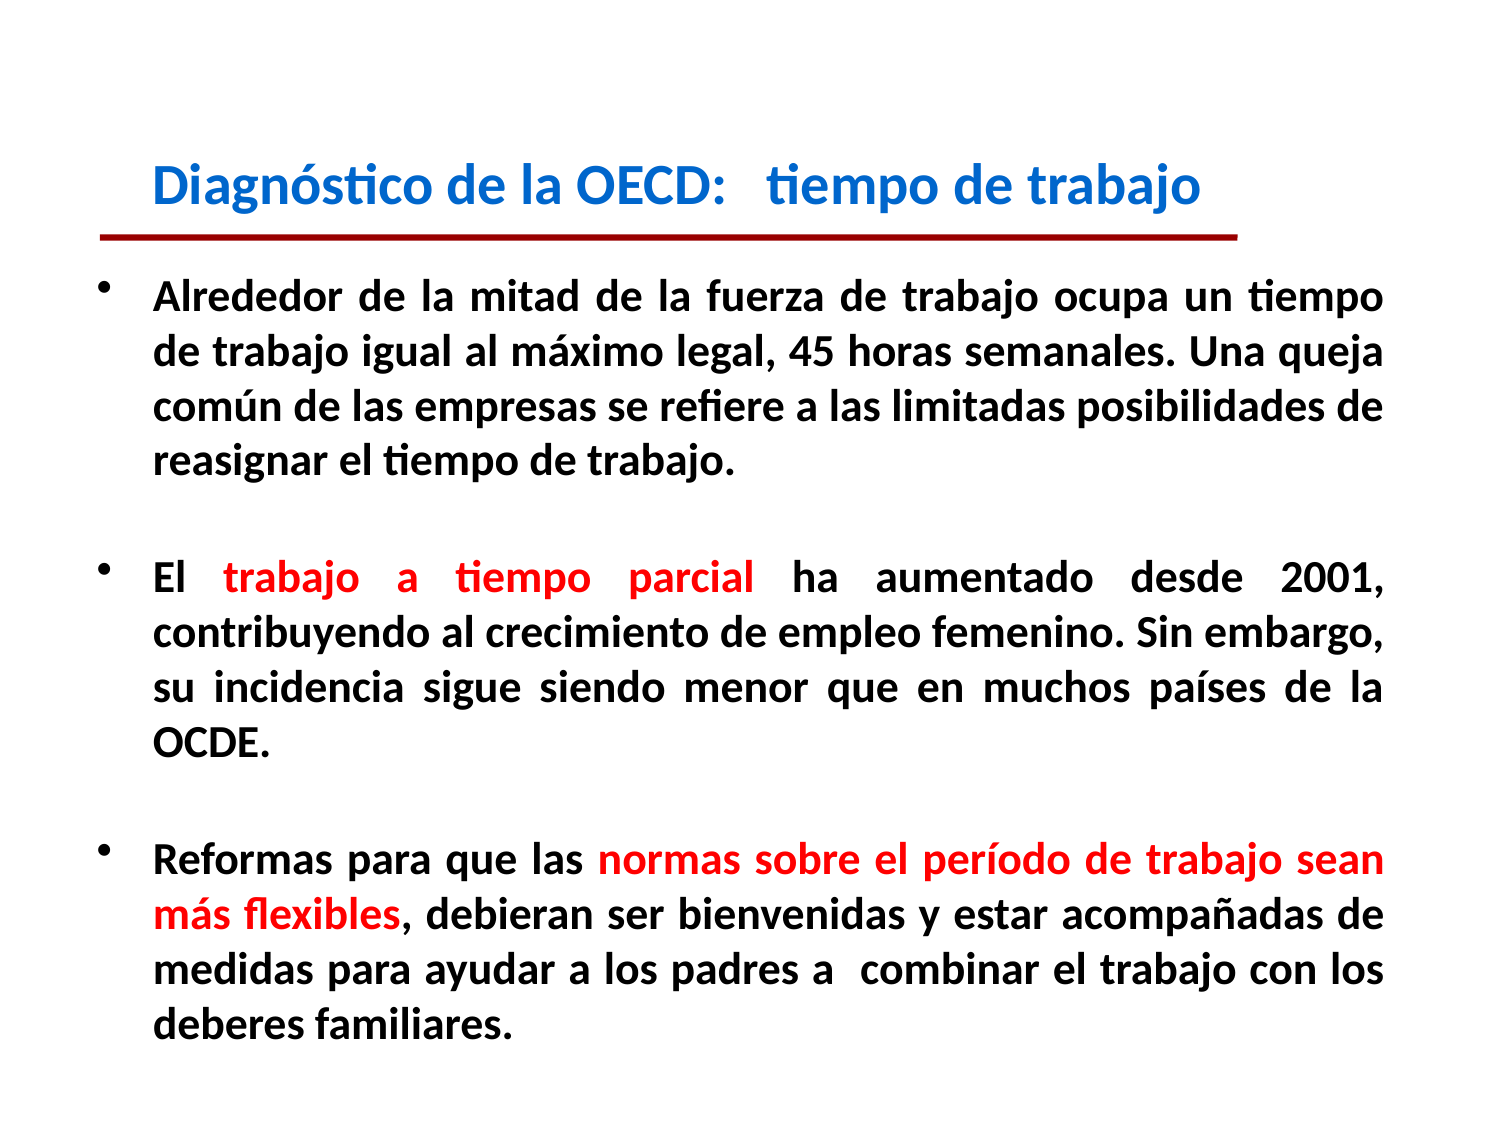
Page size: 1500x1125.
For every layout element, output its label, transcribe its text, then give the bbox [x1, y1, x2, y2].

text_box Alrededor de la mitad de la fuerza de trabajo ocupa un tiempo de trabajo igual al máximo legal, 45 horas semanales. Una queja común de las empresas se refiere a las limitadas posibilidades de reasignar el tiempo de trabajo. El trabajo a tiempo parcial ha aumentado desde 2001, contribuyendo al crecimiento de empleo femenino. Sin embargo, su incidencia sigue siendo menor que en muchos países de la OCDE. Reformas para que las normas sobre el período de trabajo sean más flexibles, debieran ser bienvenidas y estar acompañadas de medidas para ayudar a los padres a combinar el trabajo con los deberes familiares. [81, 257, 1400, 1000]
text_box Diagnóstico de la OECD: tiempo de trabajo [137, 125, 1350, 238]
